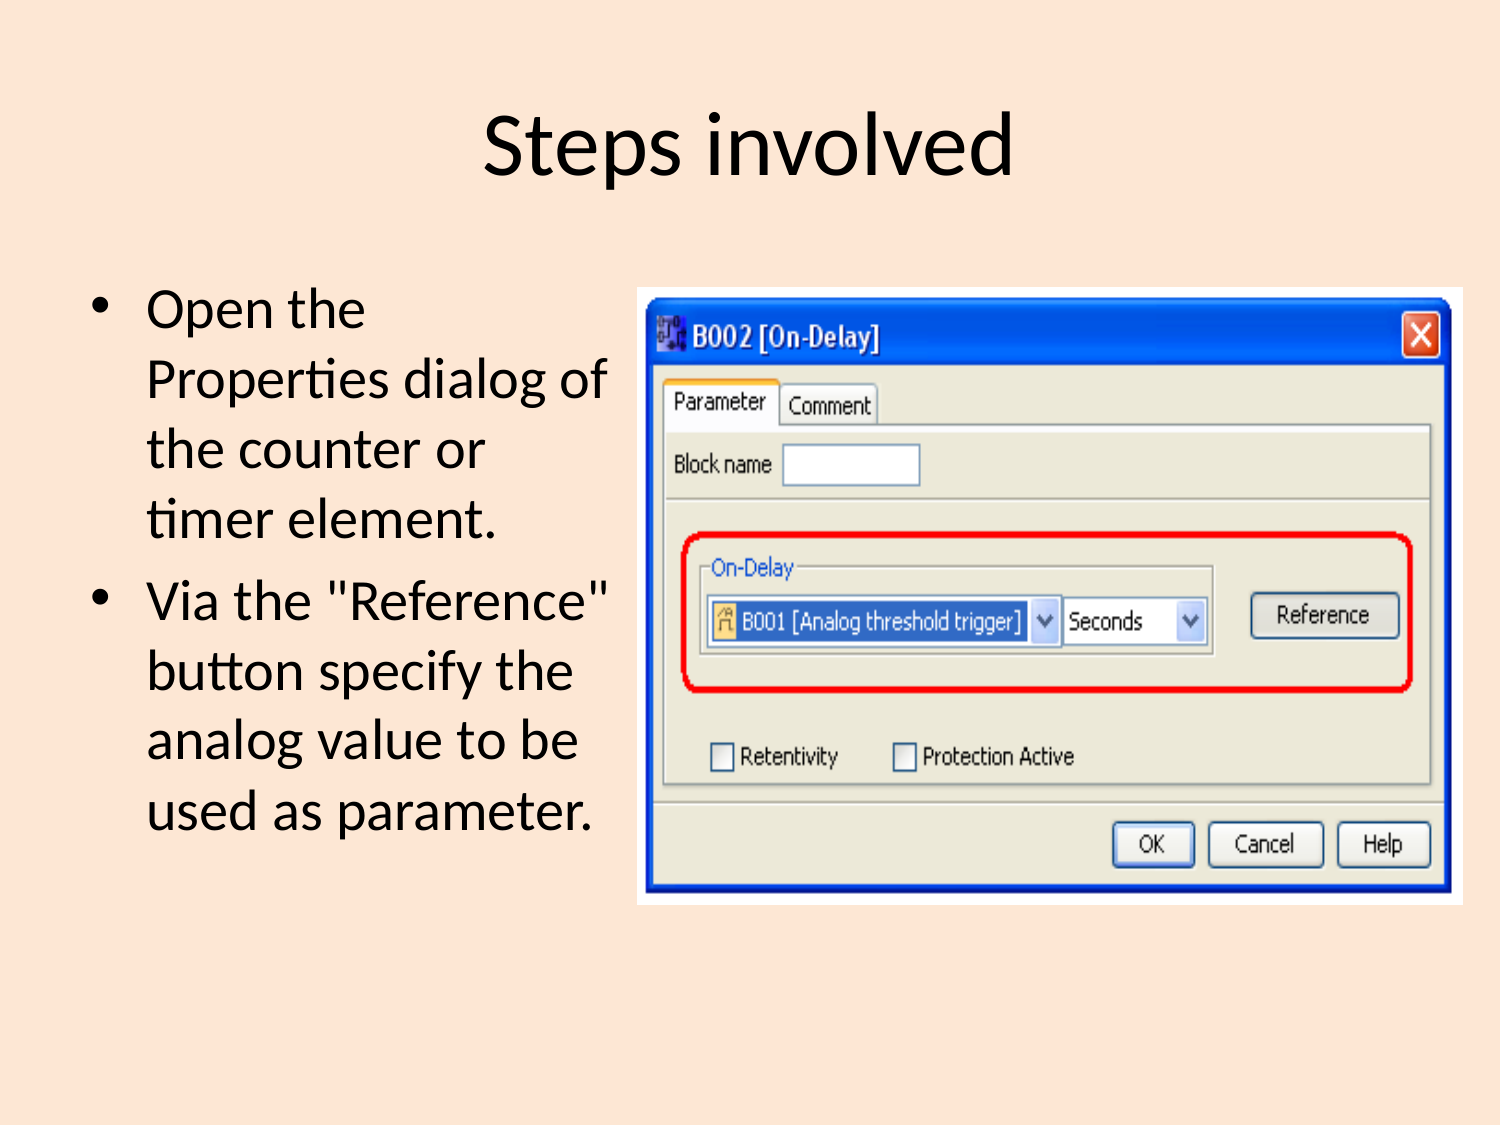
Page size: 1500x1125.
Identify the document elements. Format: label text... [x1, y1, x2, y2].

list Open the Properties dialog of the counter or timer element. Via the "Reference" button specify the analog value to be used as parameter. [75, 262, 638, 1005]
title Steps involved [75, 45, 1425, 233]
picture [637, 287, 1463, 905]
